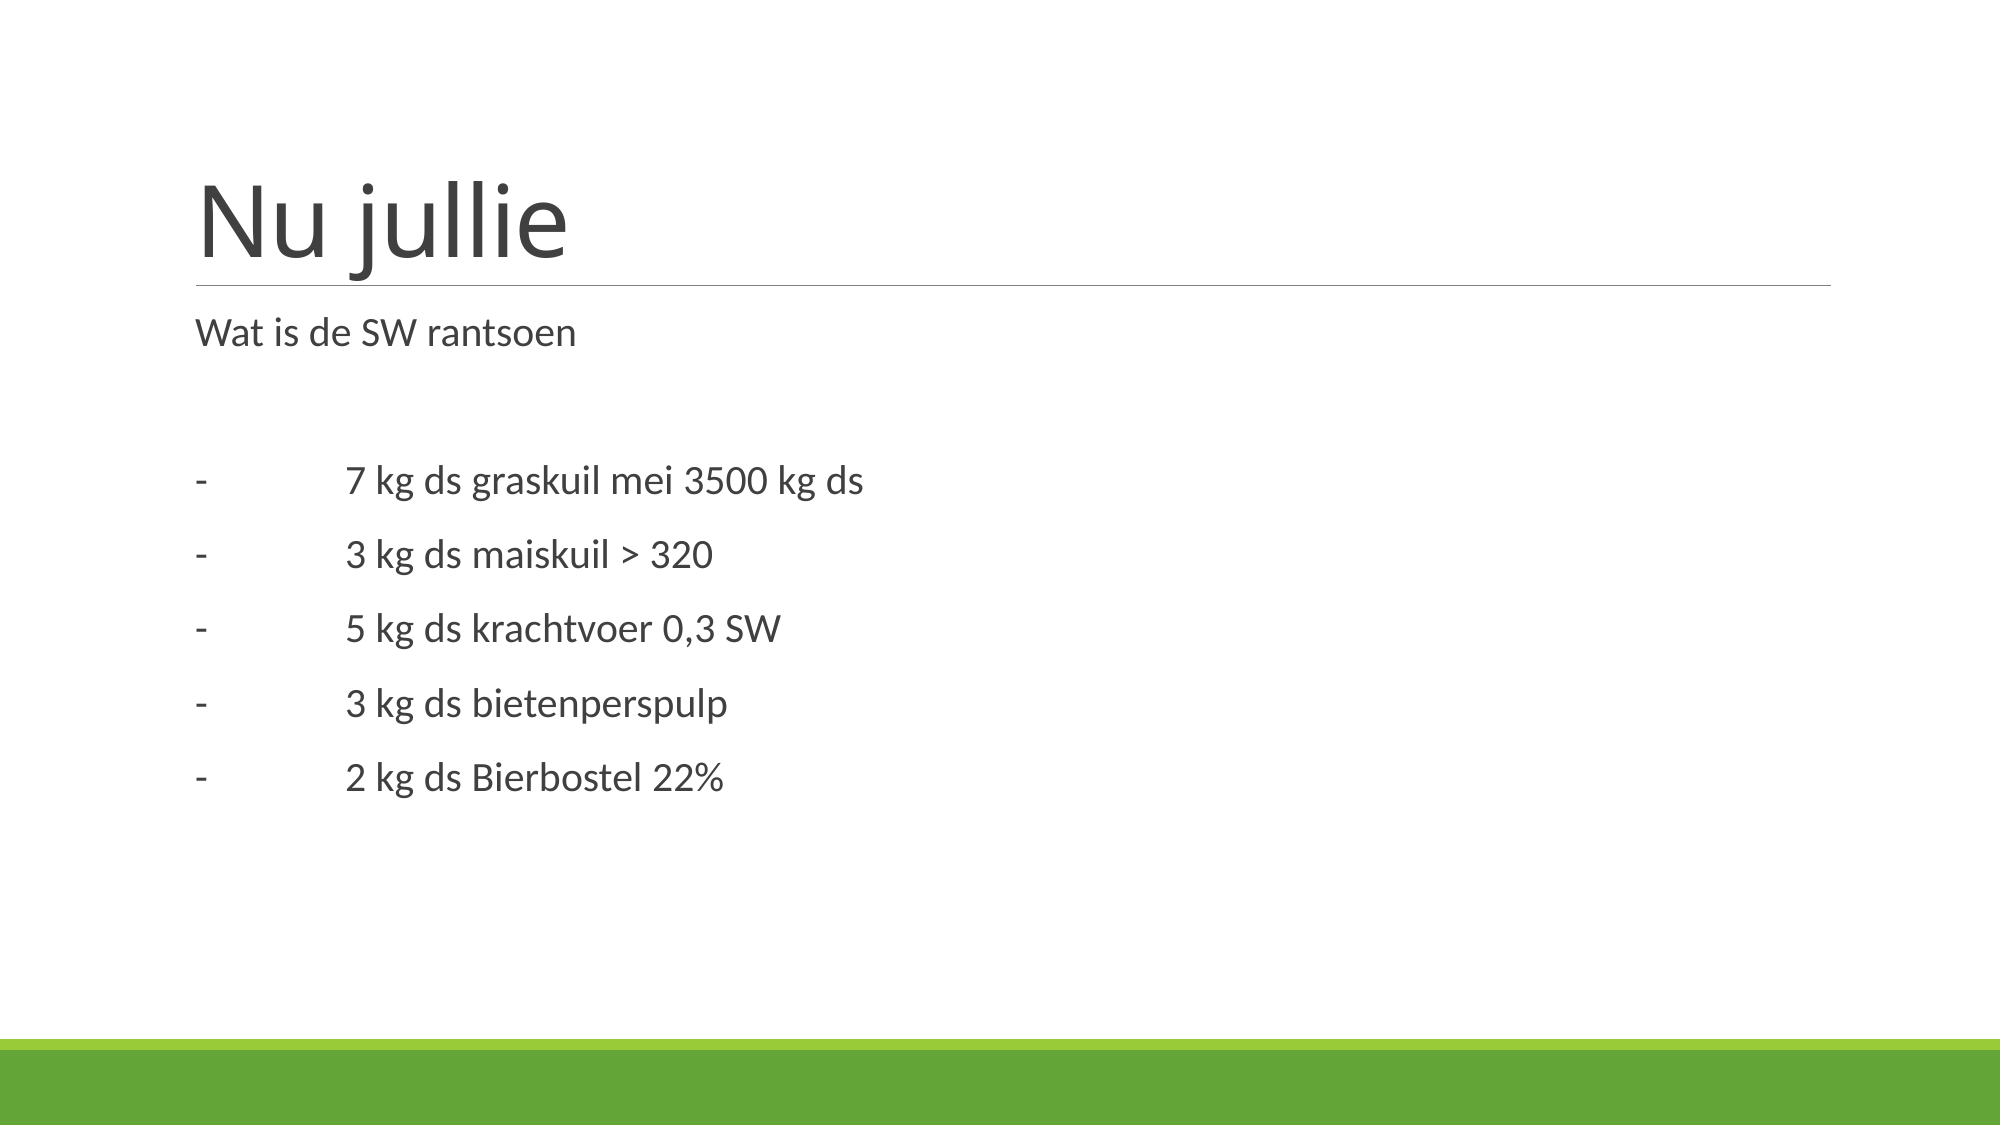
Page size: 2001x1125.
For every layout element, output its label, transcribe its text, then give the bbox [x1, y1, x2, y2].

title Nu jullie [180, 47, 1830, 285]
list Wat is de SW rantsoen - 7 kg ds graskuil mei 3500 kg ds - 3 kg ds maiskuil > 320 - 5 kg ds krachtvoer 0,3 SW - 3 kg ds bietenperspulp - 2 kg ds Bierbostel 22% [180, 302, 1830, 963]
